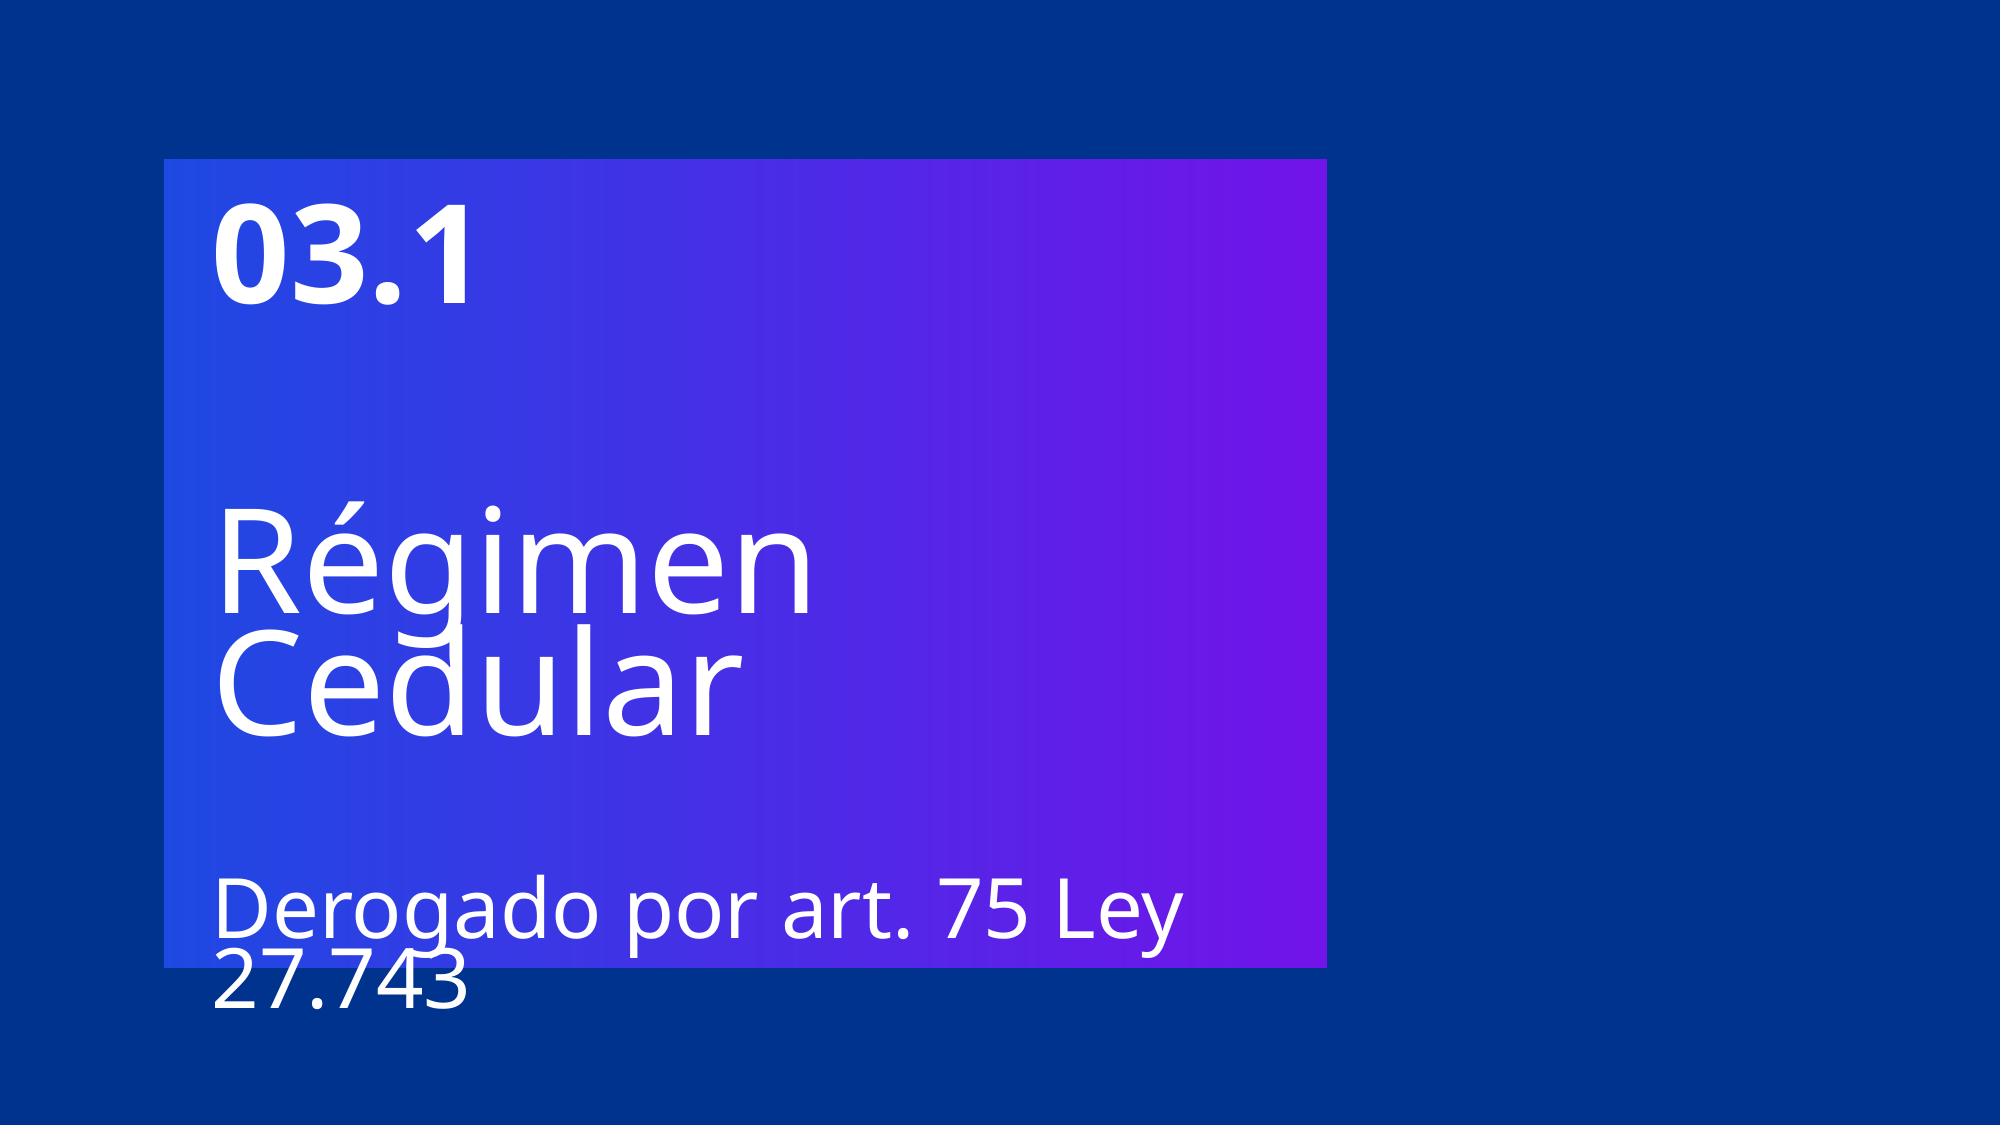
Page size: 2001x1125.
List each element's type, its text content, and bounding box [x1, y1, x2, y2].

list 03.1 [211, 198, 1074, 836]
title Régimen Cedular Derogado por art. 75 Ley 27.743 [211, 515, 1279, 904]
